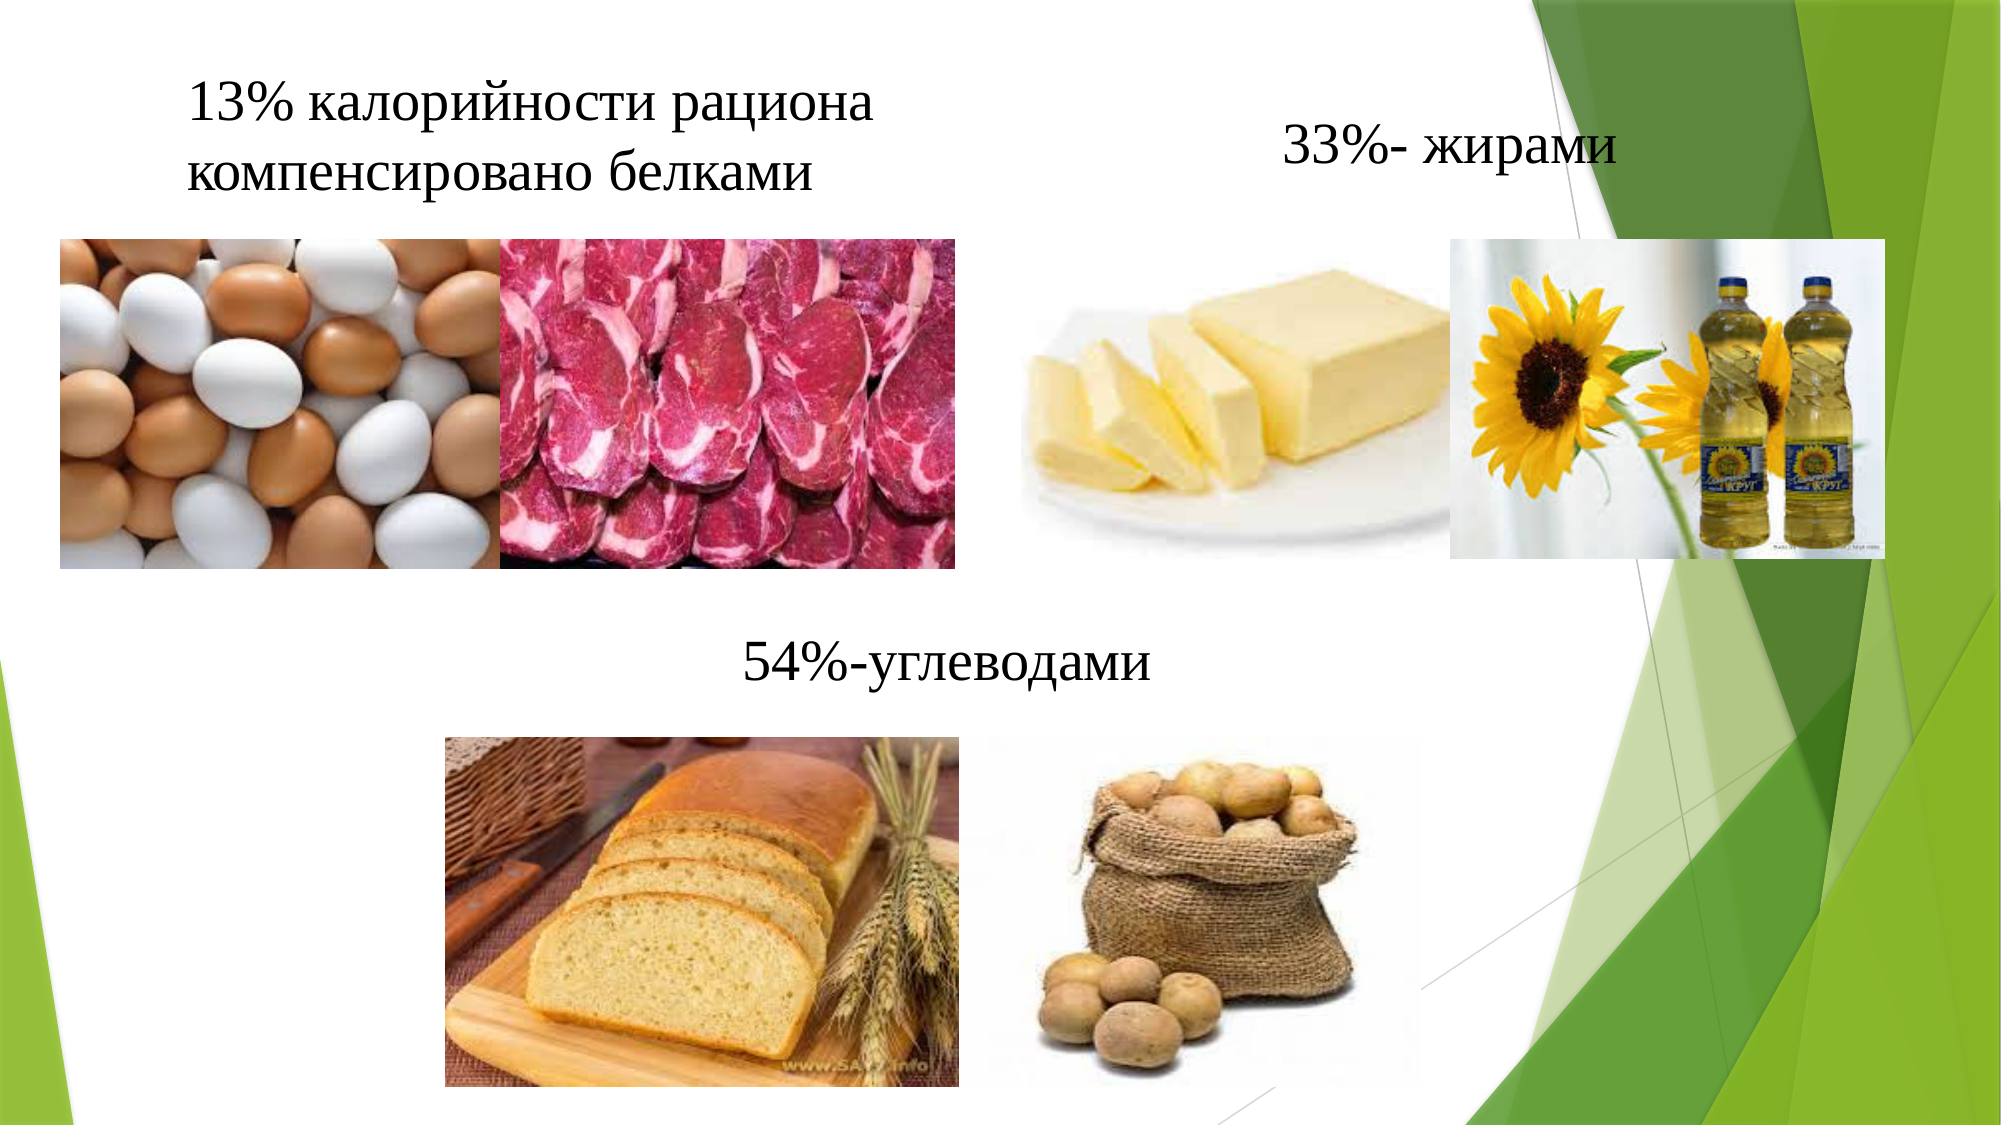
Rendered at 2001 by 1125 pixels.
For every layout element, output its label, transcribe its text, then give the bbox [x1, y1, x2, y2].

text_box 13% калорийности рациона компенсировано белками [172, 54, 905, 210]
picture [59, 238, 956, 570]
picture [444, 736, 1422, 1088]
text_box 33%- жирами [1267, 97, 1634, 183]
picture [1020, 238, 1886, 560]
text_box 54%-углеводами [727, 614, 1211, 700]
